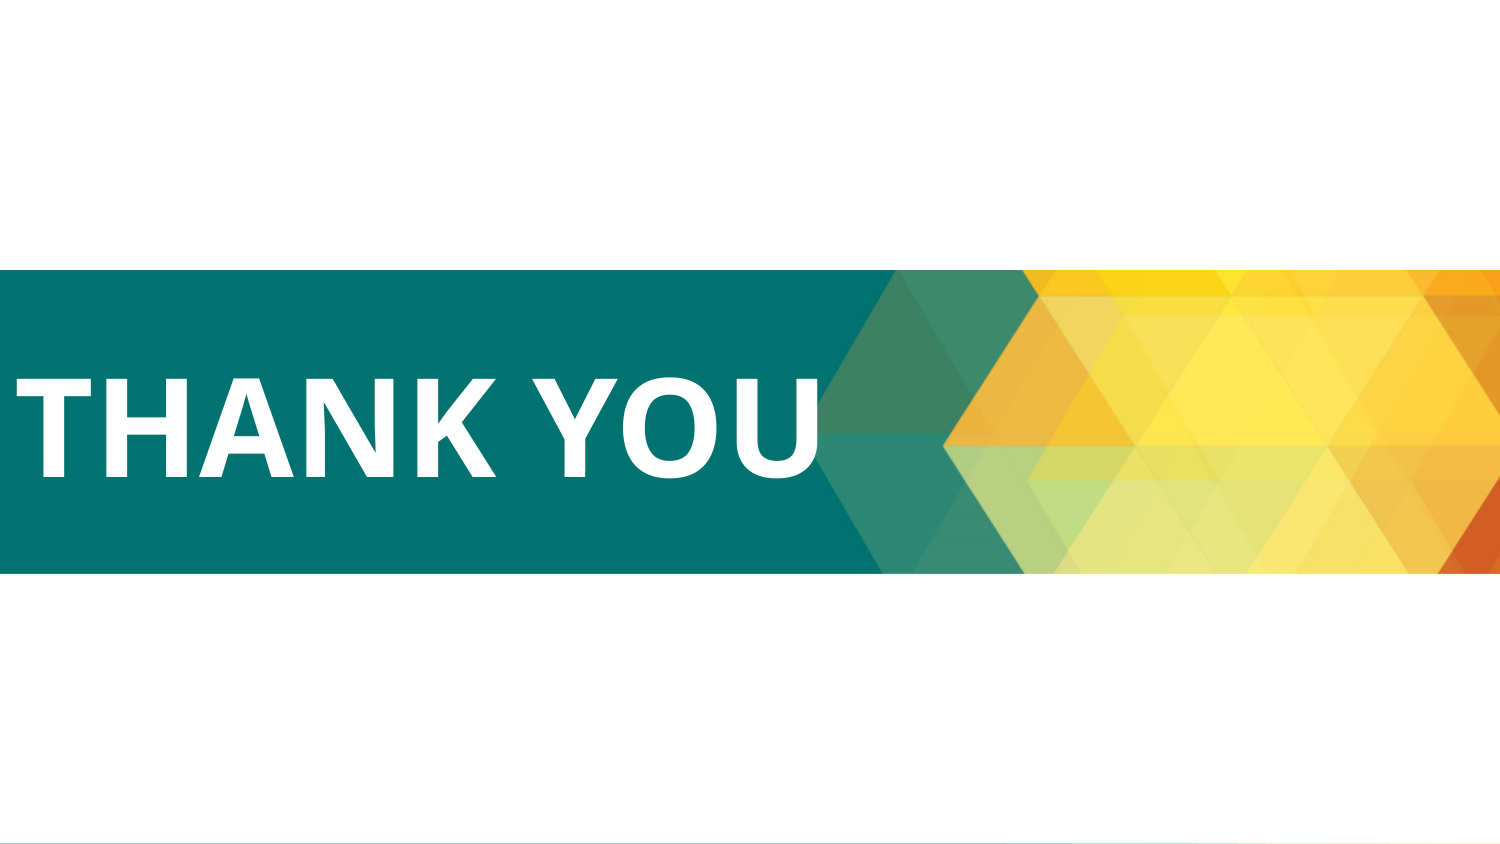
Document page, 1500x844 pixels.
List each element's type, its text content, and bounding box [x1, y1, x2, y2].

picture [0, 271, 1500, 573]
text_box [0, 0, 1500, 271]
text_box [0, 573, 1500, 844]
text_box THANK YOU [0, 332, 985, 513]
